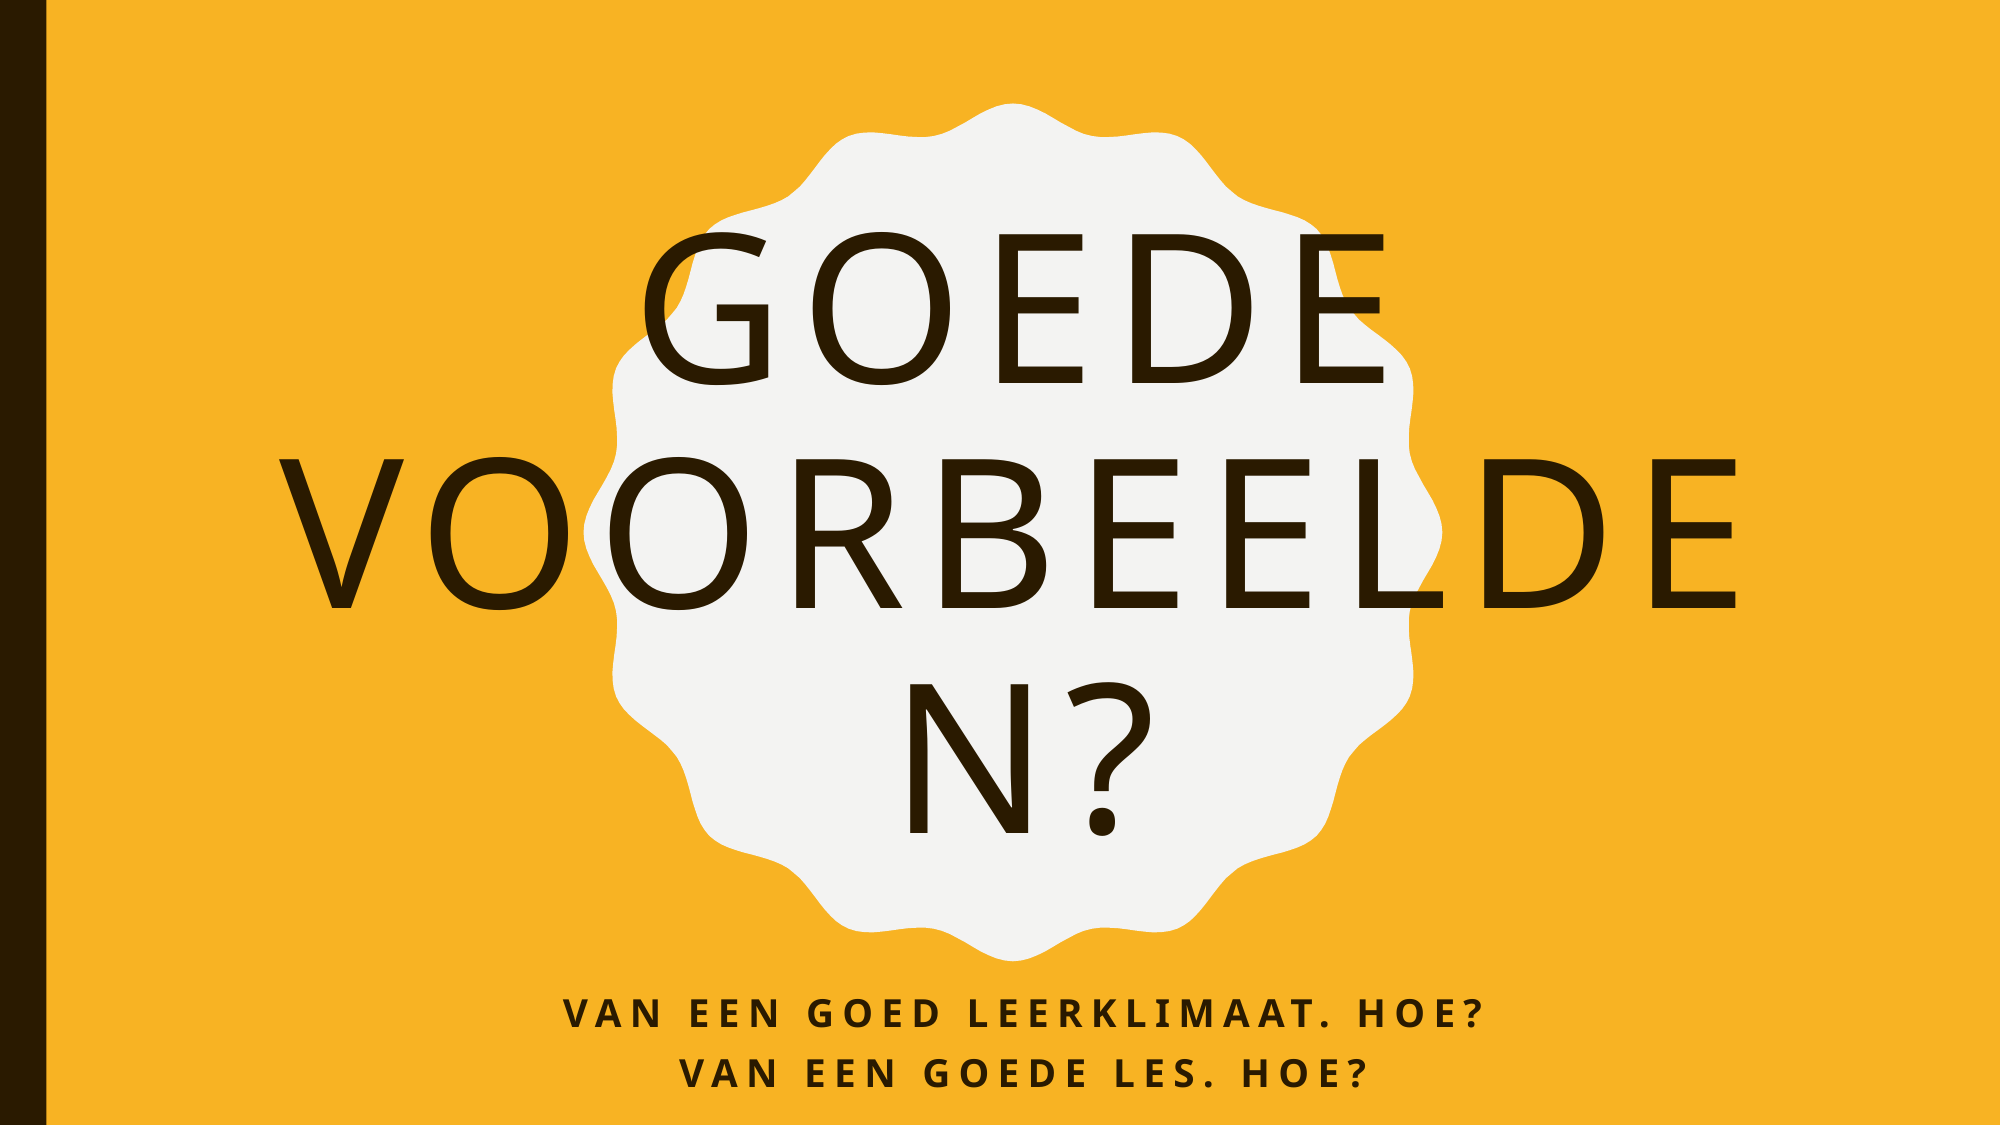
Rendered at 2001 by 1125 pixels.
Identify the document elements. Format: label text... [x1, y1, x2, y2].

title Goede voorbeelden? [176, 180, 1870, 902]
subtitle Van een goed leerklimaat. Hoe? Van een goede les. Hoe? [363, 980, 1684, 1103]
